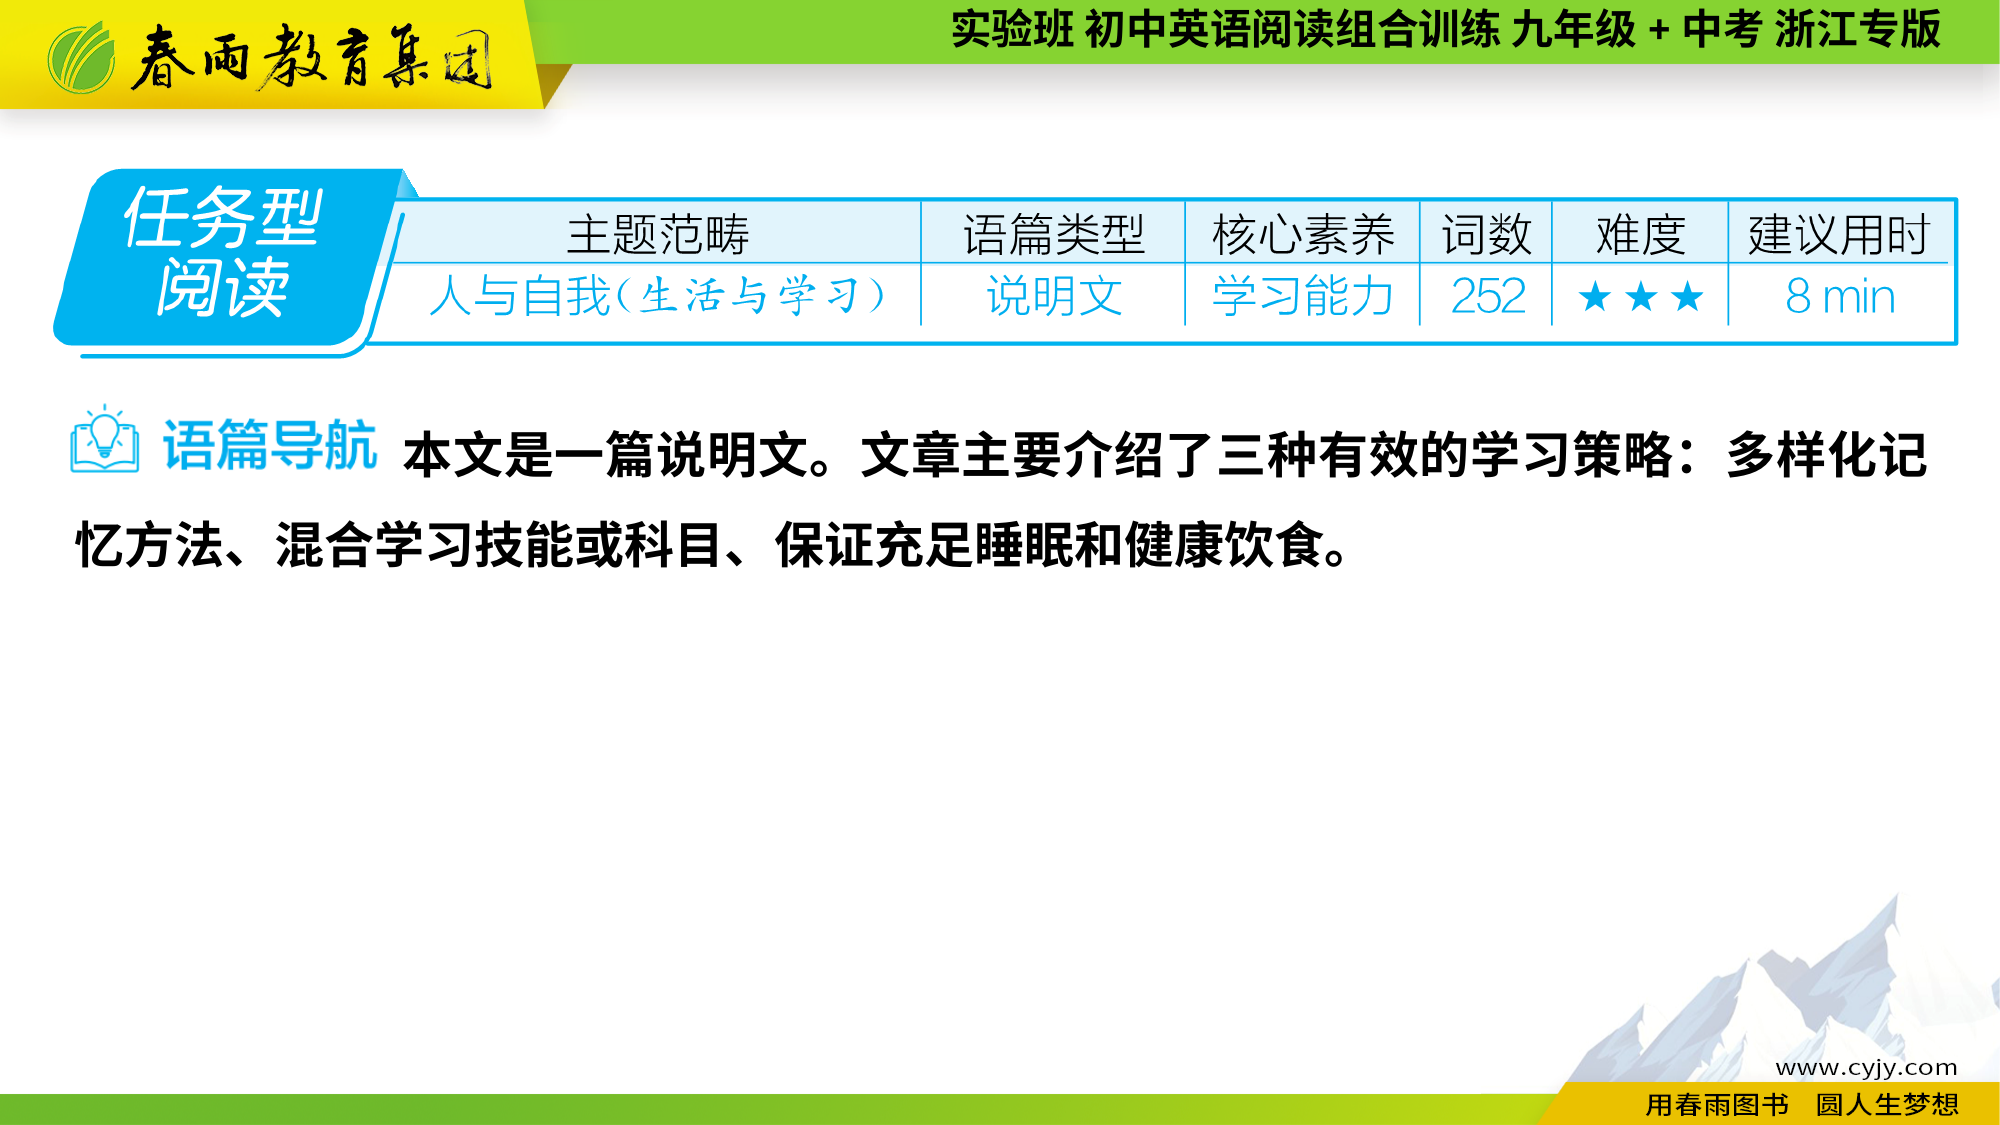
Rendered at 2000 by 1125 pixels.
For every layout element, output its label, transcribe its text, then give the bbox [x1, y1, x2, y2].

list 本文是一篇说明文。文章主要介绍了三种有效的学习策略：多样化记忆方法、混合学习技能或科目、保证充足睡眠和健康饮食。 [59, 388, 1944, 572]
picture [0, 0, 2000, 1125]
